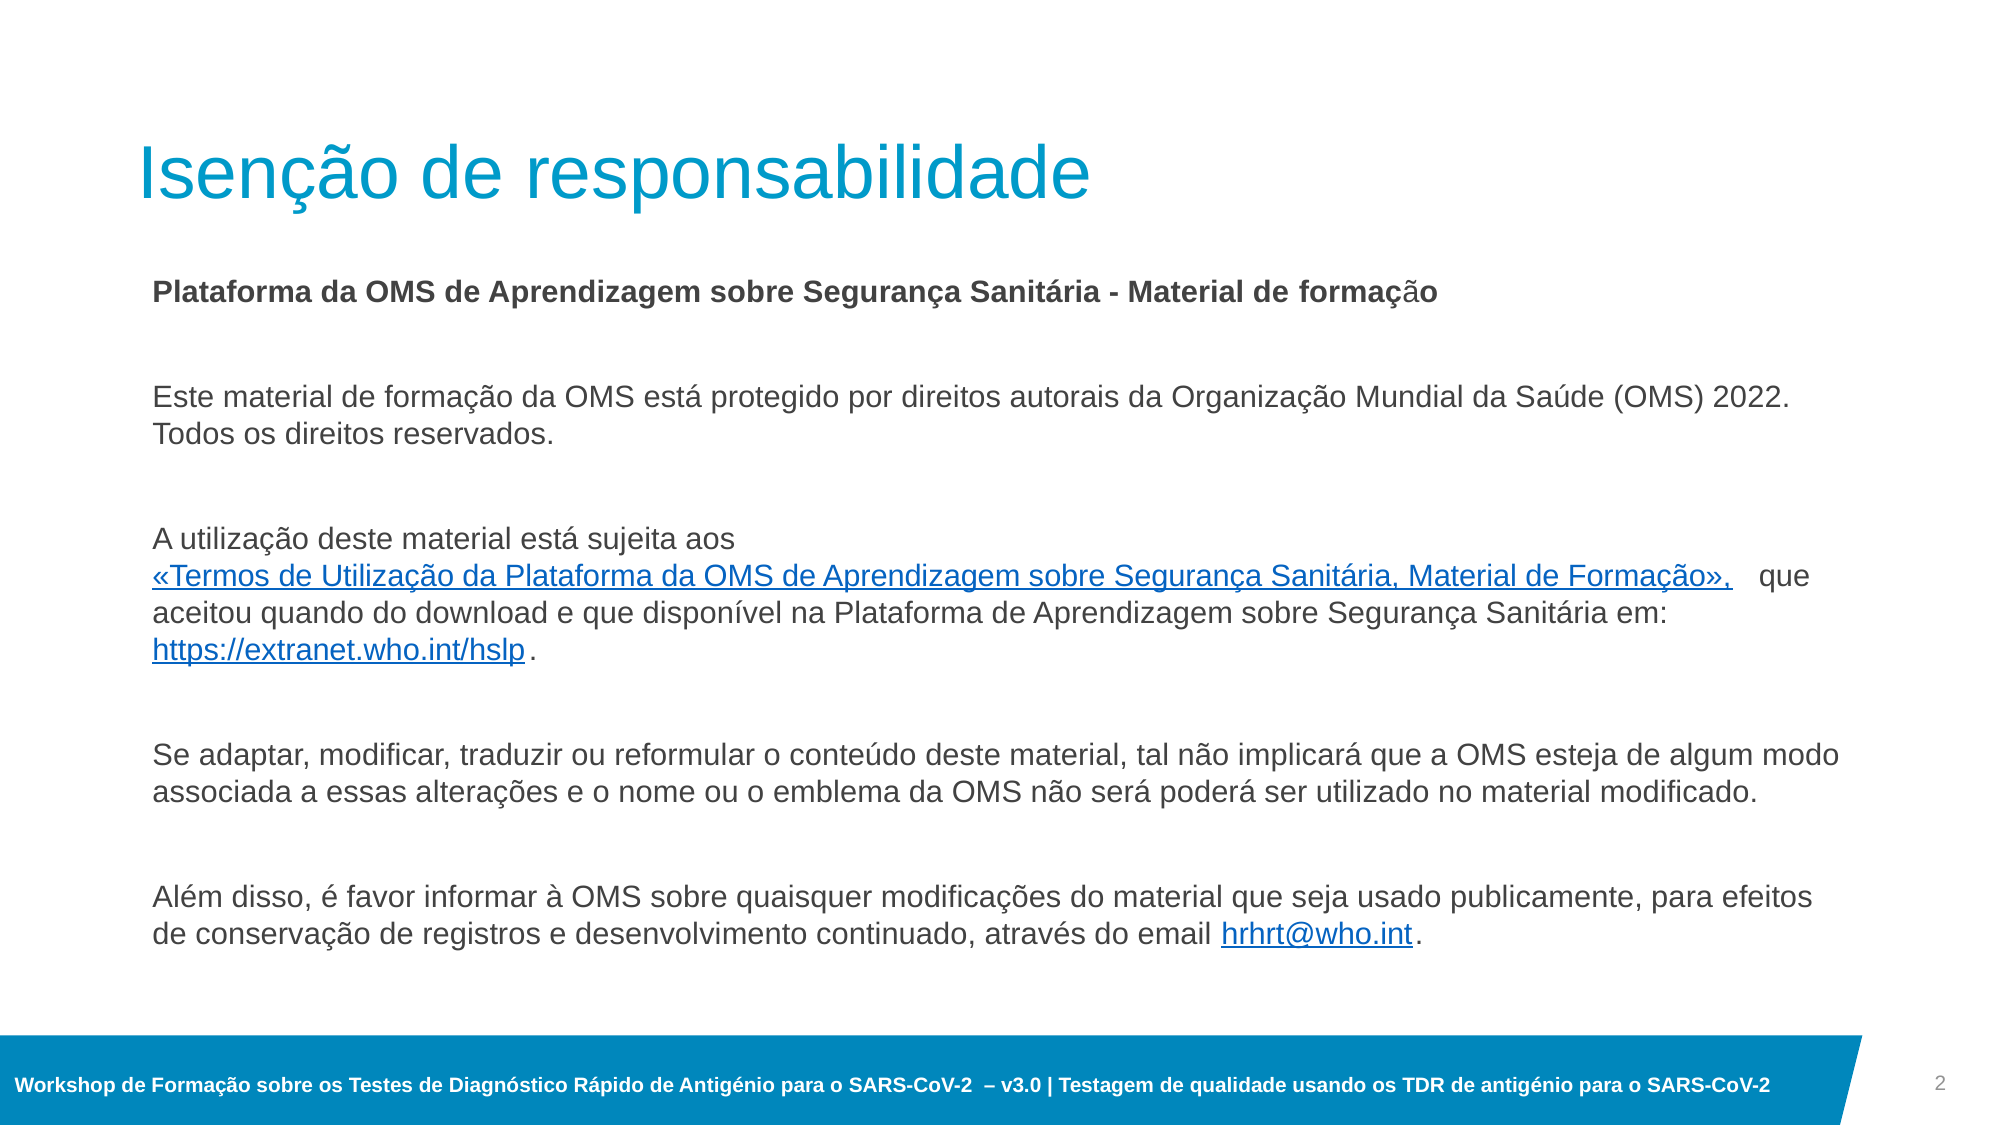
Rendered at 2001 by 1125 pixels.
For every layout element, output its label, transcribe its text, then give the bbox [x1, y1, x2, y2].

slide_number 2 [1862, 1035, 1947, 1125]
title Isenção de responsabilidade [137, 59, 1863, 215]
footer Workshop de Formação sobre os Testes de Diagnóstico Rápido de Antigénio para o SARS-CoV-2 – v3.0 | Testagem de qualidade usando os TDR de antigénio para o SARS-CoV-2 [14, 1042, 1796, 1125]
list Plataforma da OMS de Aprendizagem sobre Segurança Sanitária - Material de formação Este material de formação da OMS está protegido por direitos autorais da Organização Mundial da Saúde (OMS) 2022. Todos os direitos reservados. A utilização deste material está sujeita aos «Termos de Utilização da Plataforma da OMS de Aprendizagem sobre Segurança Sanitária, Material de Formação», que aceitou quando do download e que disponível na Plataforma de Aprendizagem sobre Segurança Sanitária em: https://extranet.who.int/hslp. Se adaptar, modificar, traduzir ou reformular o conteúdo deste material, tal não implicará que a OMS esteja de algum modo associada a essas alterações e o nome ou o emblema da OMS não será poderá ser utilizado no material modificado. Além disso, é favor informar à OMS sobre quaisquer modificações do material que seja usado publicamente, para efeitos de conservação de registros e desenvolvimento continuado, através do email hrhrt@who.int. [137, 264, 1863, 993]
